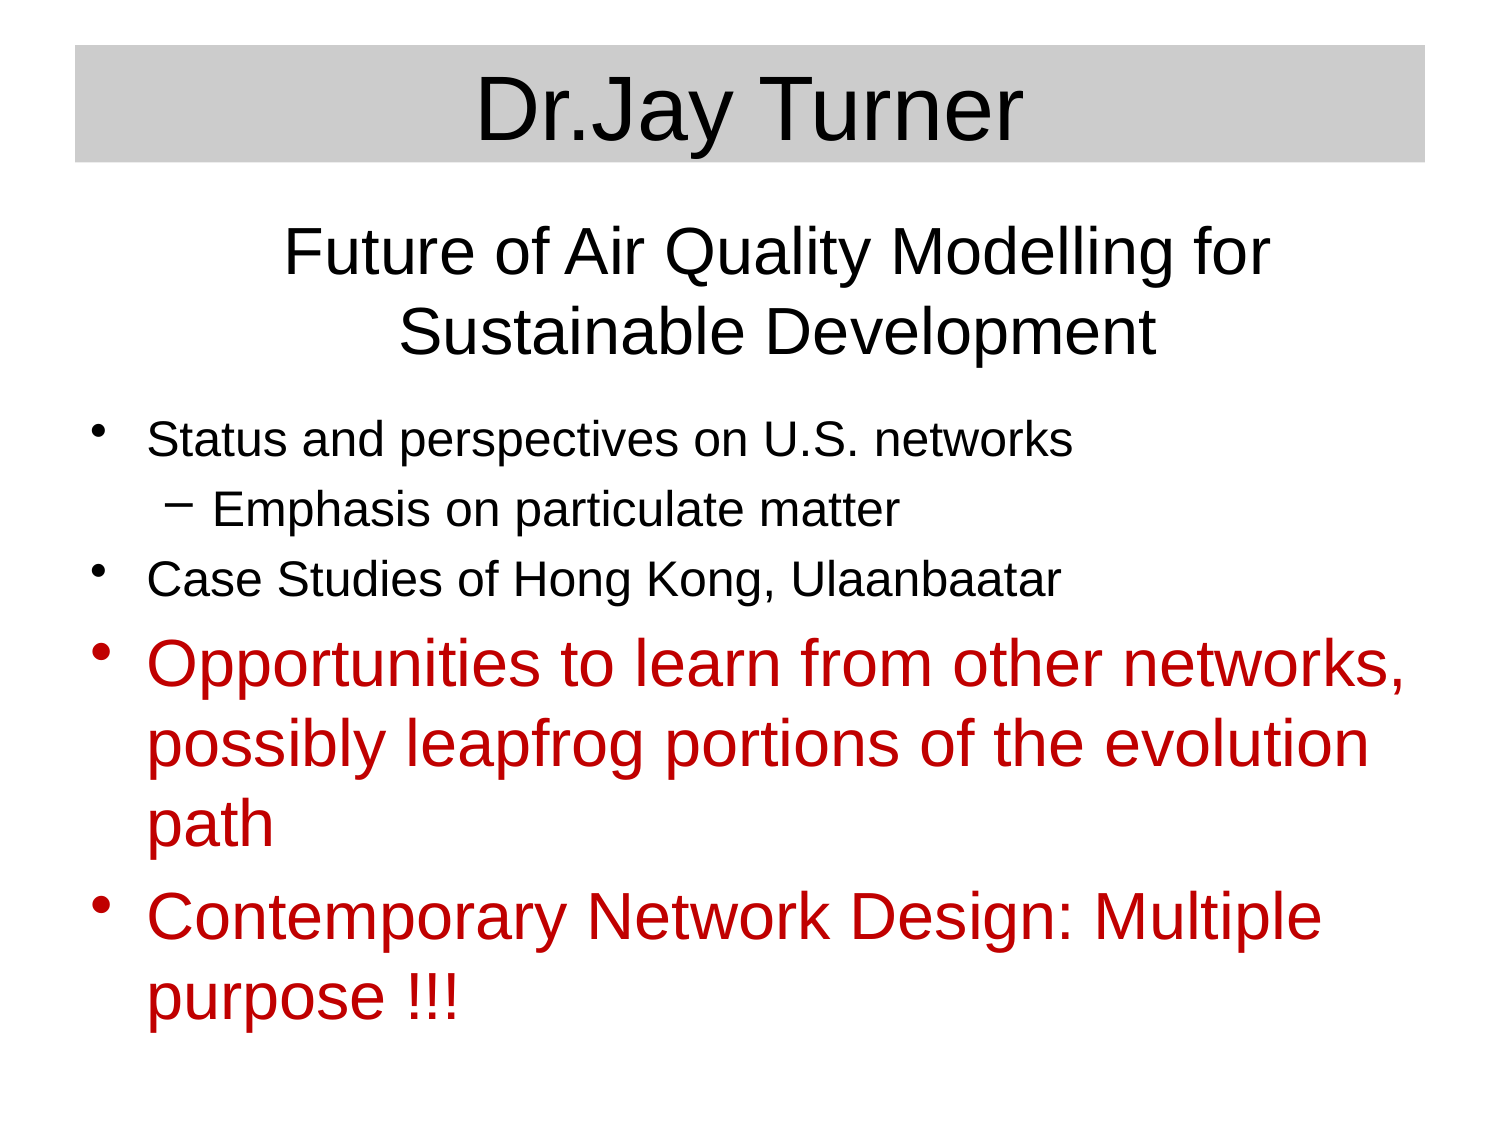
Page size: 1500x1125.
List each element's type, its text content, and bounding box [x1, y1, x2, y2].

list Future of Air Quality Modelling for Sustainable Development Status and perspectives on U.S. networks Emphasis on particulate matter Case Studies of Hong Kong, Ulaanbaatar Opportunities to learn from other networks, possibly leapfrog portions of the evolution path Contemporary Network Design: Multiple purpose !!! [74, 199, 1426, 1101]
title Dr.Jay Turner [74, 44, 1426, 163]
